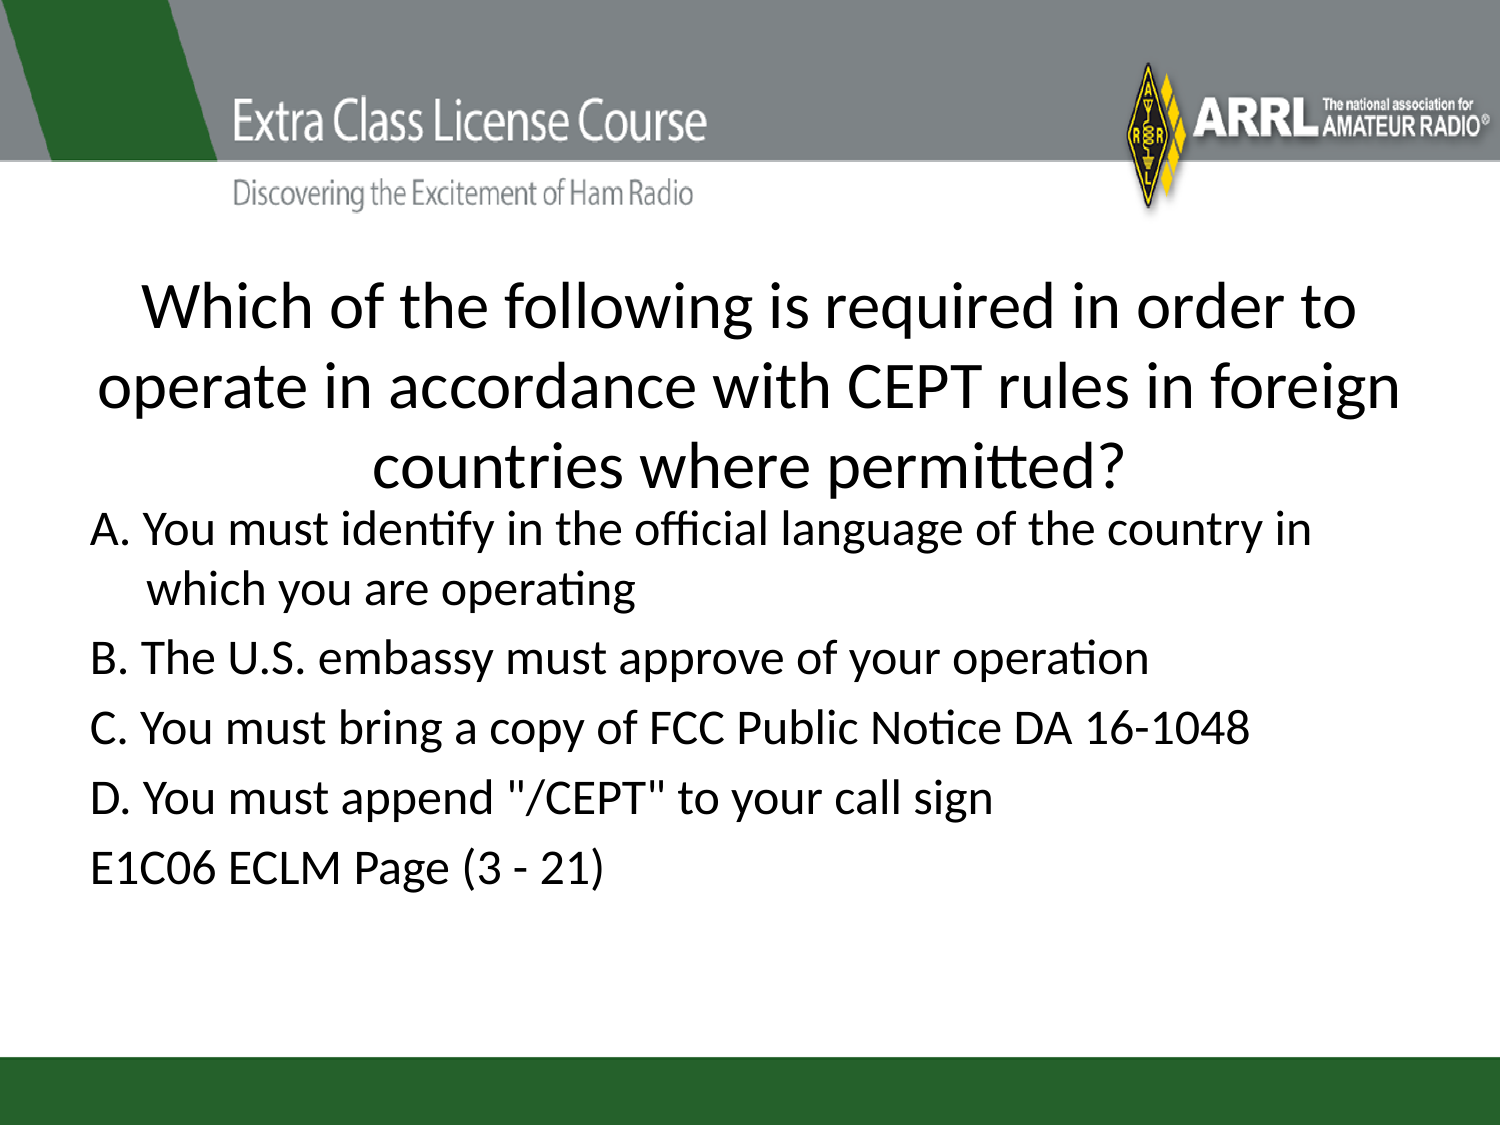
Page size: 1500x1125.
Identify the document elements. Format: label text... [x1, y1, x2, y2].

picture [0, 0, 1500, 1125]
list A. You must identify in the official language of the country in which you are operating B. The U.S. embassy must approve of your operation C. You must bring a copy of FCC Public Notice DA 16-1048 D. You must append "/CEPT" to your call sign E1C06 ECLM Page (3 - 21) [75, 487, 1425, 1005]
title Which of the following is required in order to operate in accordance with CEPT rules in foreign countries where permitted? [75, 254, 1425, 443]
